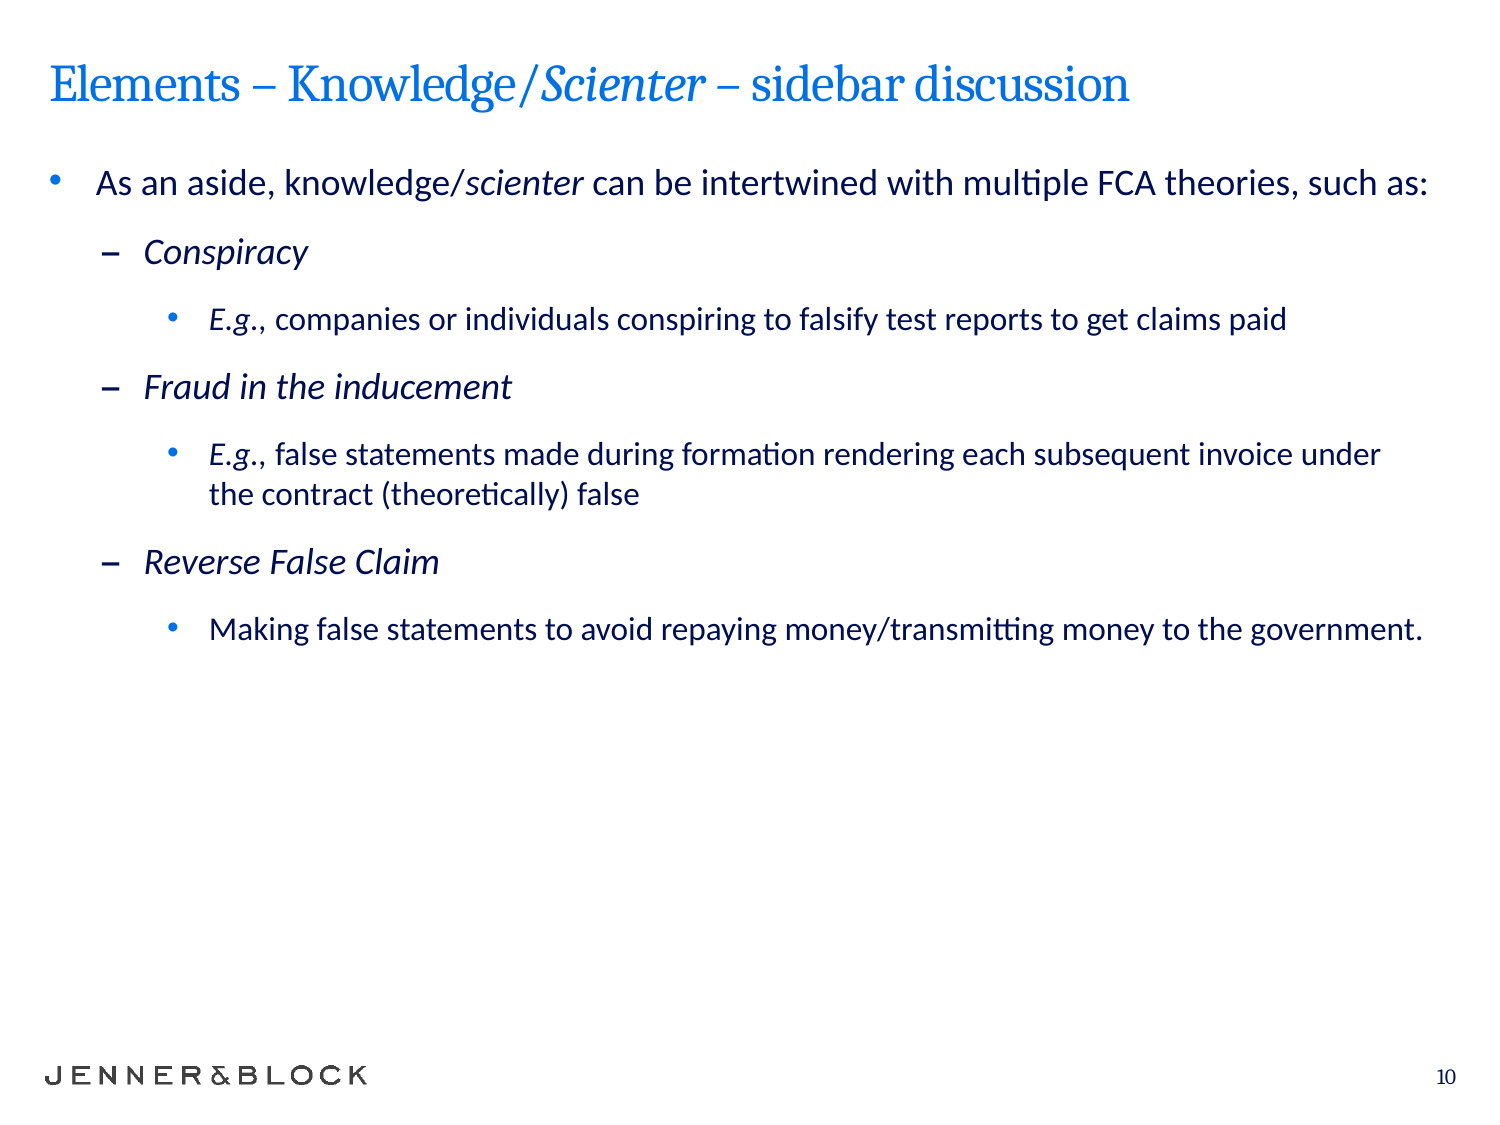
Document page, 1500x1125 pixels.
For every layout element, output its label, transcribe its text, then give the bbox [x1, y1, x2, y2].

list As an aside, knowledge/scienter can be intertwined with multiple FCA theories, such as: Conspiracy E.g., companies or individuals conspiring to falsify test reports to get claims paid Fraud in the inducement E.g., false statements made during formation rendering each subsequent invoice under the contract (theoretically) false Reverse False Claim Making false statements to avoid repaying money/transmitting money to the government. [48, 149, 1450, 1025]
title Elements – Knowledge/Scienter – sidebar discussion [49, 40, 1450, 120]
